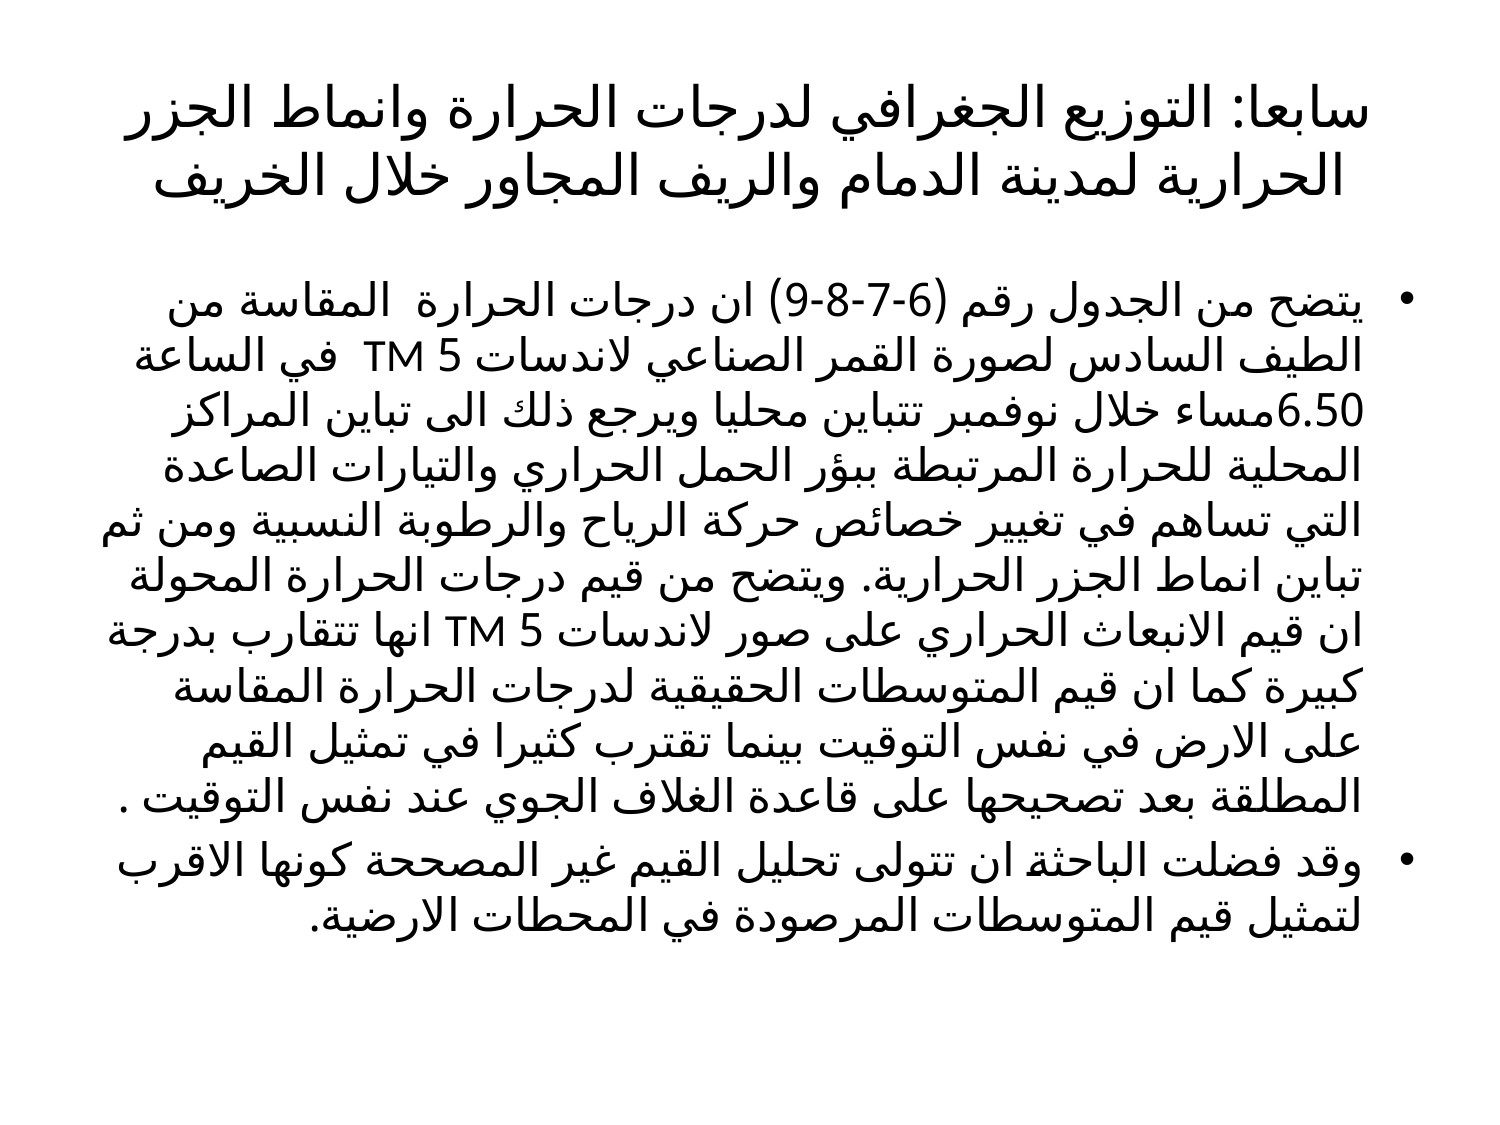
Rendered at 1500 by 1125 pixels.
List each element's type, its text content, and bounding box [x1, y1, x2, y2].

list يتضح من الجدول رقم (6-7-8-9) ان درجات الحرارة المقاسة من الطيف السادس لصورة القمر الصناعي لاندسات 5 TM في الساعة 6.50مساء خلال نوفمبر تتباين محليا ويرجع ذلك الى تباين المراكز المحلية للحرارة المرتبطة ببؤر الحمل الحراري والتيارات الصاعدة التي تساهم في تغيير خصائص حركة الرياح والرطوبة النسبية ومن ثم تباين انماط الجزر الحرارية. ويتضح من قيم درجات الحرارة المحولة ان قيم الانبعاث الحراري على صور لاندسات 5 TM انها تتقارب بدرجة كبيرة كما ان قيم المتوسطات الحقيقية لدرجات الحرارة المقاسة على الارض في نفس التوقيت بينما تقترب كثيرا في تمثيل القيم المطلقة بعد تصحيحها على قاعدة الغلاف الجوي عند نفس التوقيت . وقد فضلت الباحثة ان تتولى تحليل القيم غير المصححة كونها الاقرب لتمثيل قيم المتوسطات المرصودة في المحطات الارضية. [75, 262, 1425, 1005]
title سابعا: التوزيع الجغرافي لدرجات الحرارة وانماط الجزر الحرارية لمدينة الدمام والريف المجاور خلال الخريف [75, 45, 1425, 233]
